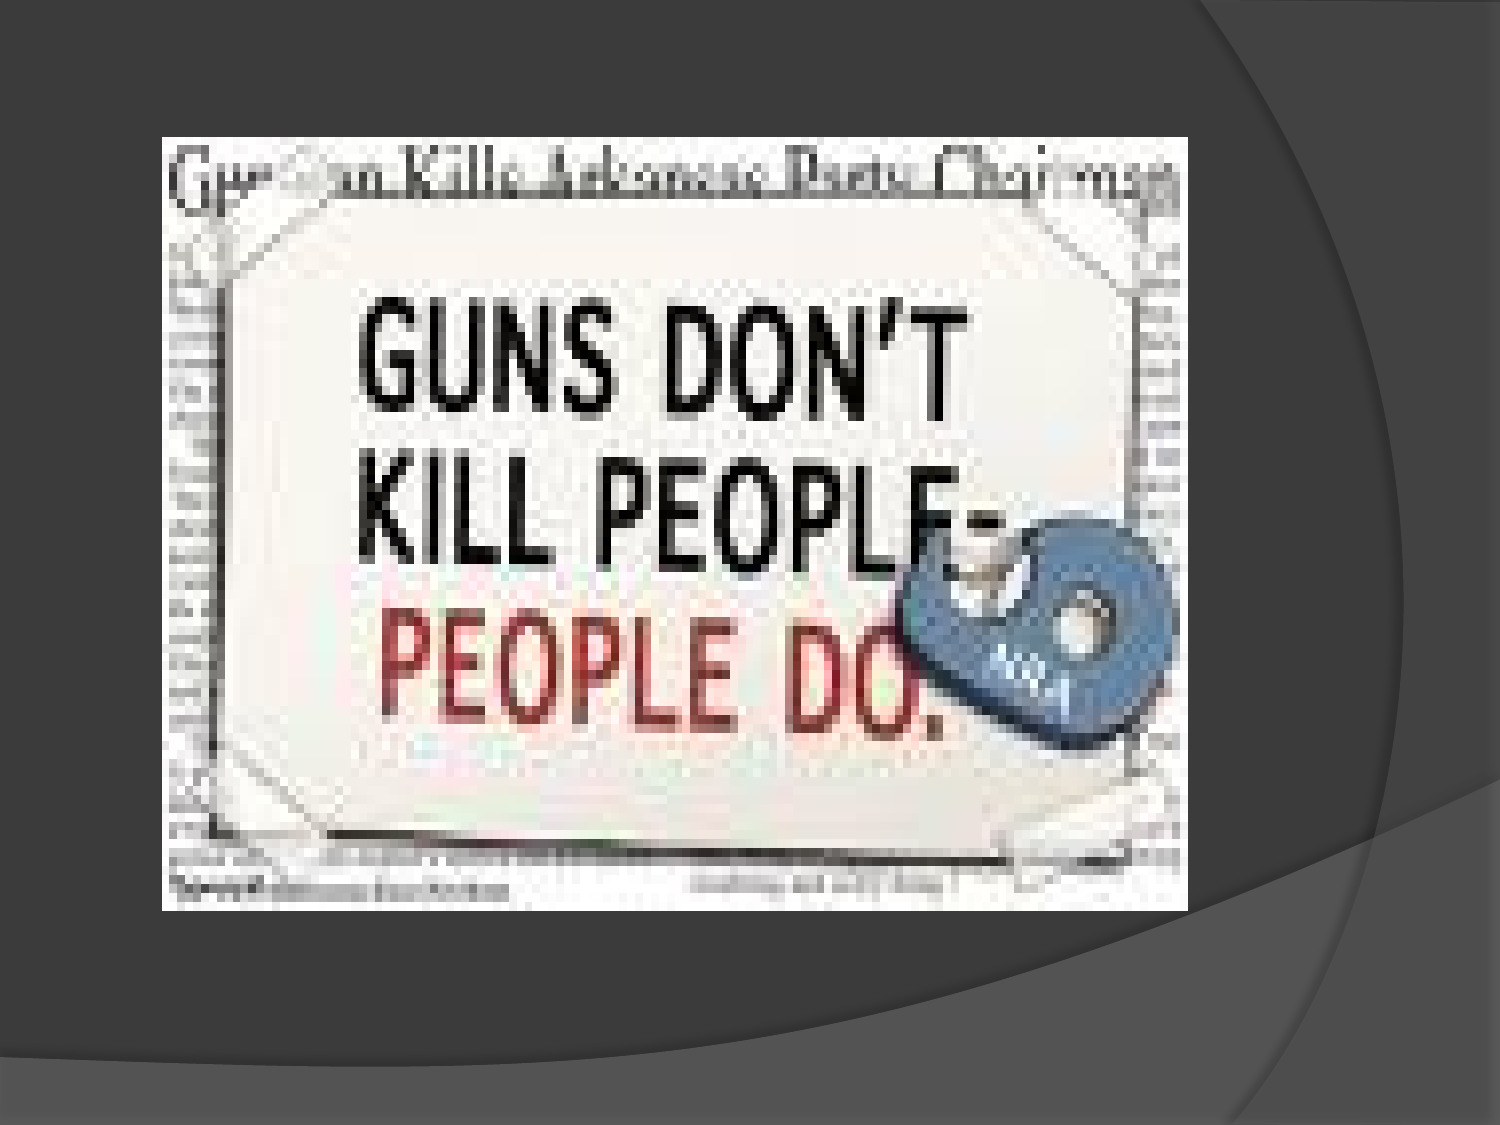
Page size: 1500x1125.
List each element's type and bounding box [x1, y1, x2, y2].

picture [162, 137, 1188, 911]
